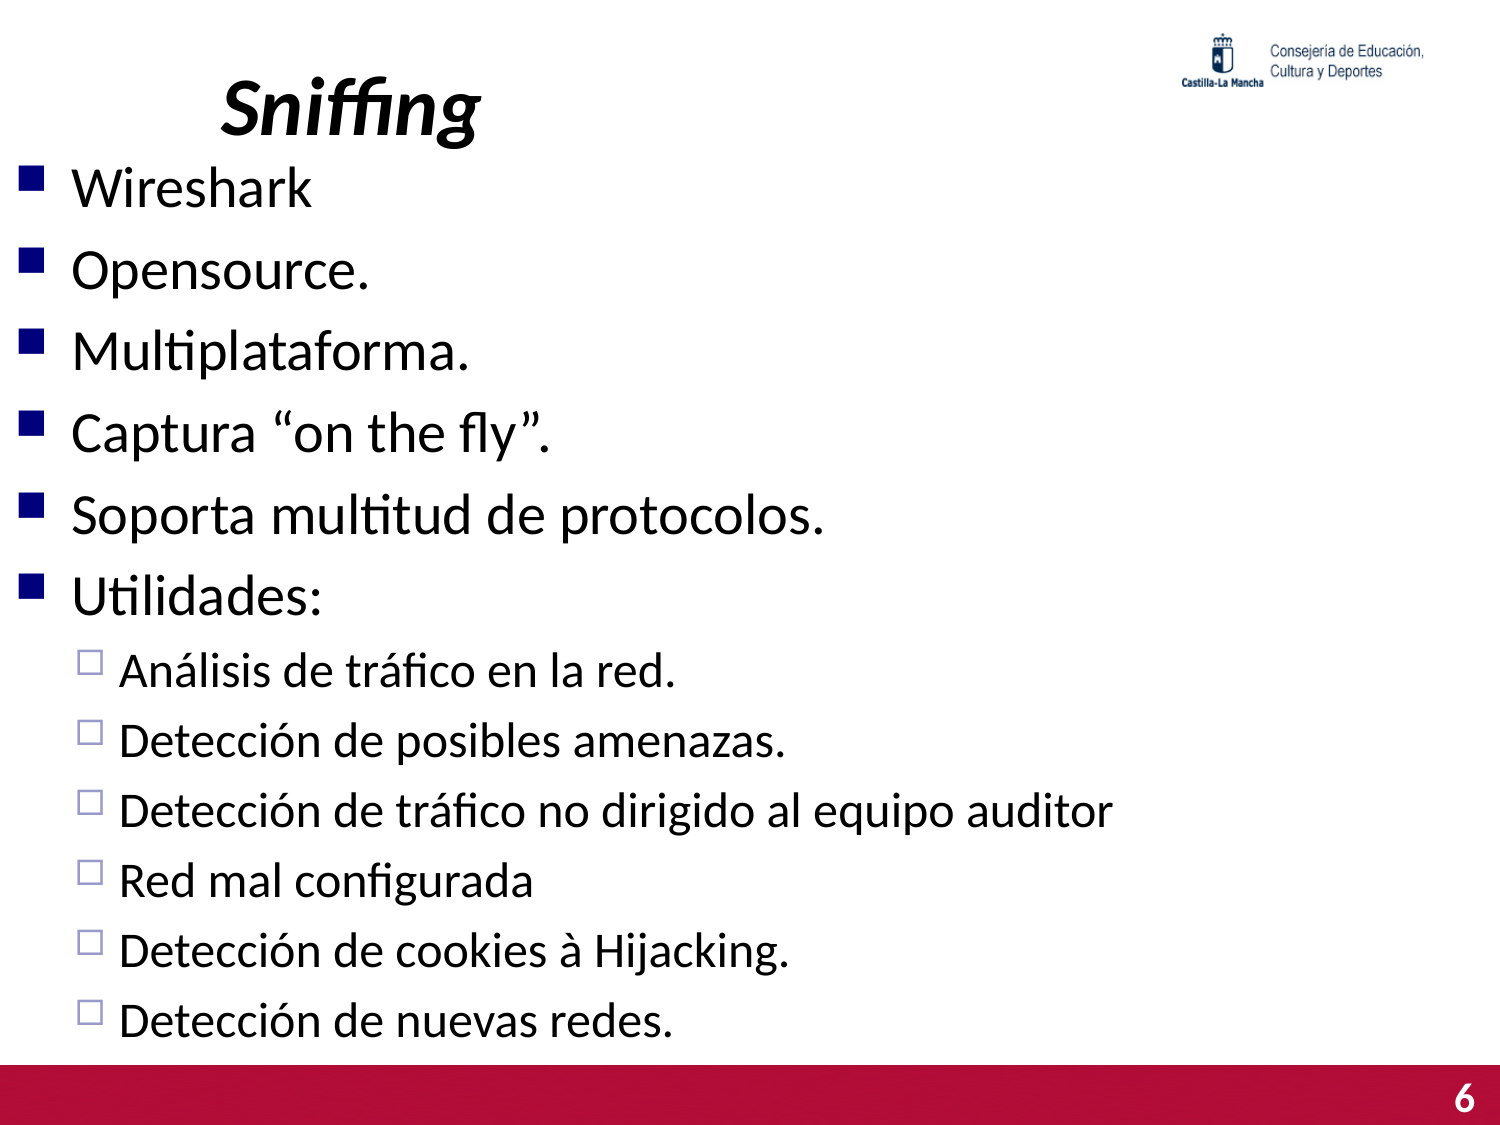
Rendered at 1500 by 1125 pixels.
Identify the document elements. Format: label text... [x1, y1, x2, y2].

title Sniffing [206, 45, 1500, 141]
list Wireshark Opensource. Multiplataforma. Captura “on the fly”. Soporta multitud de protocolos. Utilidades: Análisis de tráfico en la red. Detección de posibles amenazas. Detección de tráfico no dirigido al equipo auditor Red mal configurada Detección de cookies à Hijacking. Detección de nuevas redes. [0, 141, 1500, 1040]
picture [0, 1065, 1500, 1125]
picture [1181, 33, 1425, 45]
